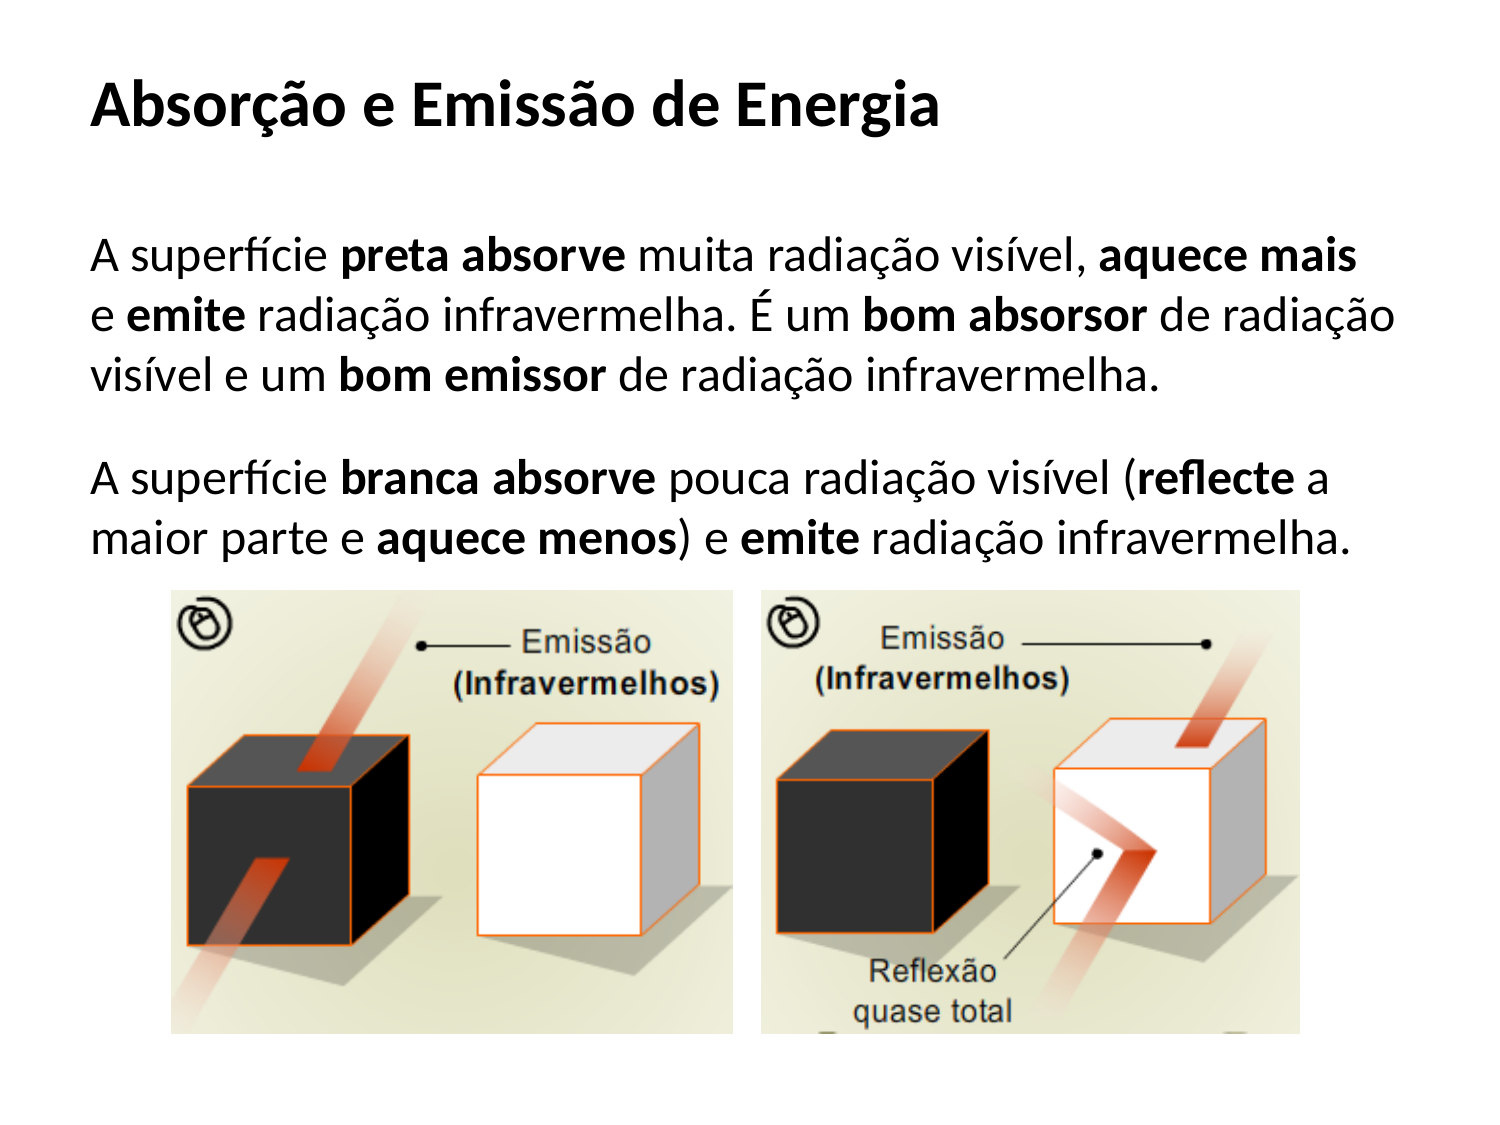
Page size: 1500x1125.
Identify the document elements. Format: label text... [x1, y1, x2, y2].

text_box A superfície preta absorve muita radiação visível, aquece mais e emite radiação infravermelha. É um bom absorsor de radiação visível e um bom emissor de radiação infravermelha. A superfície branca absorve pouca radiação visível (reflecte a maior parte e aquece menos) e emite radiação infravermelha. [74, 206, 1425, 591]
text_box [171, 590, 1300, 1034]
text_box Absorção e Emissão de Energia [74, 45, 1425, 178]
